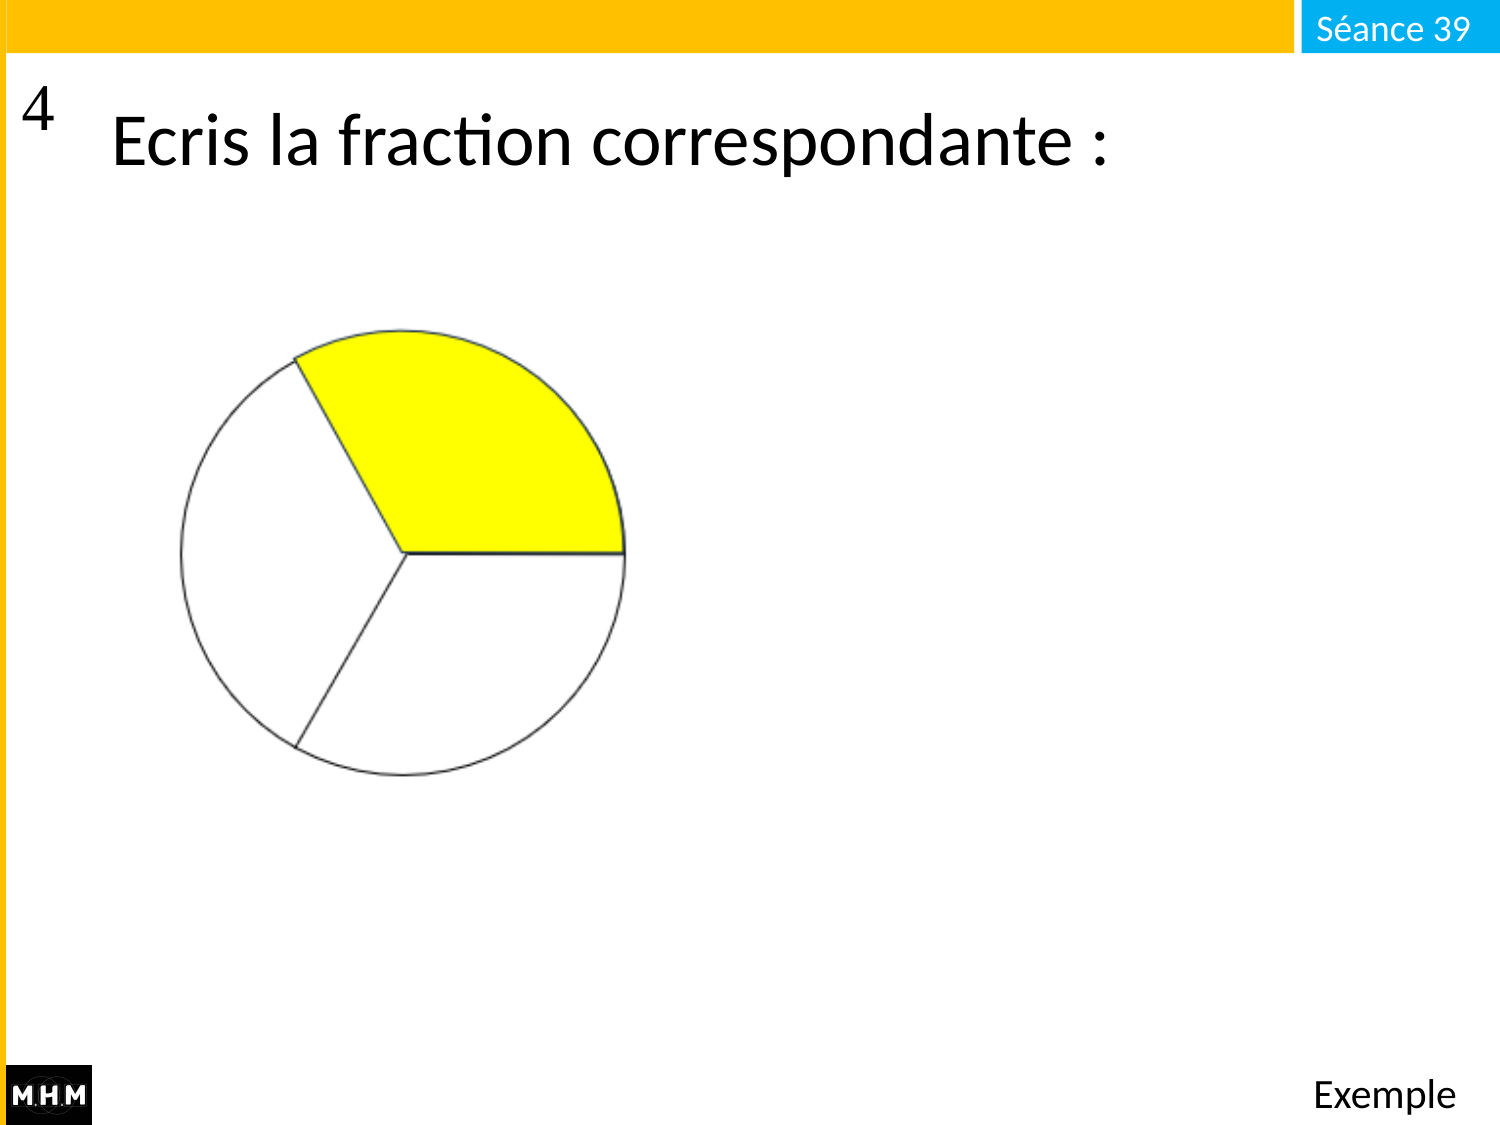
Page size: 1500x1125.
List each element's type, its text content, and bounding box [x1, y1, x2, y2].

picture [6, 1065, 92, 1125]
title Ecris la fraction correspondante : [96, 60, 1391, 223]
picture [163, 319, 642, 806]
list Exemple [1270, 1064, 1500, 1125]
